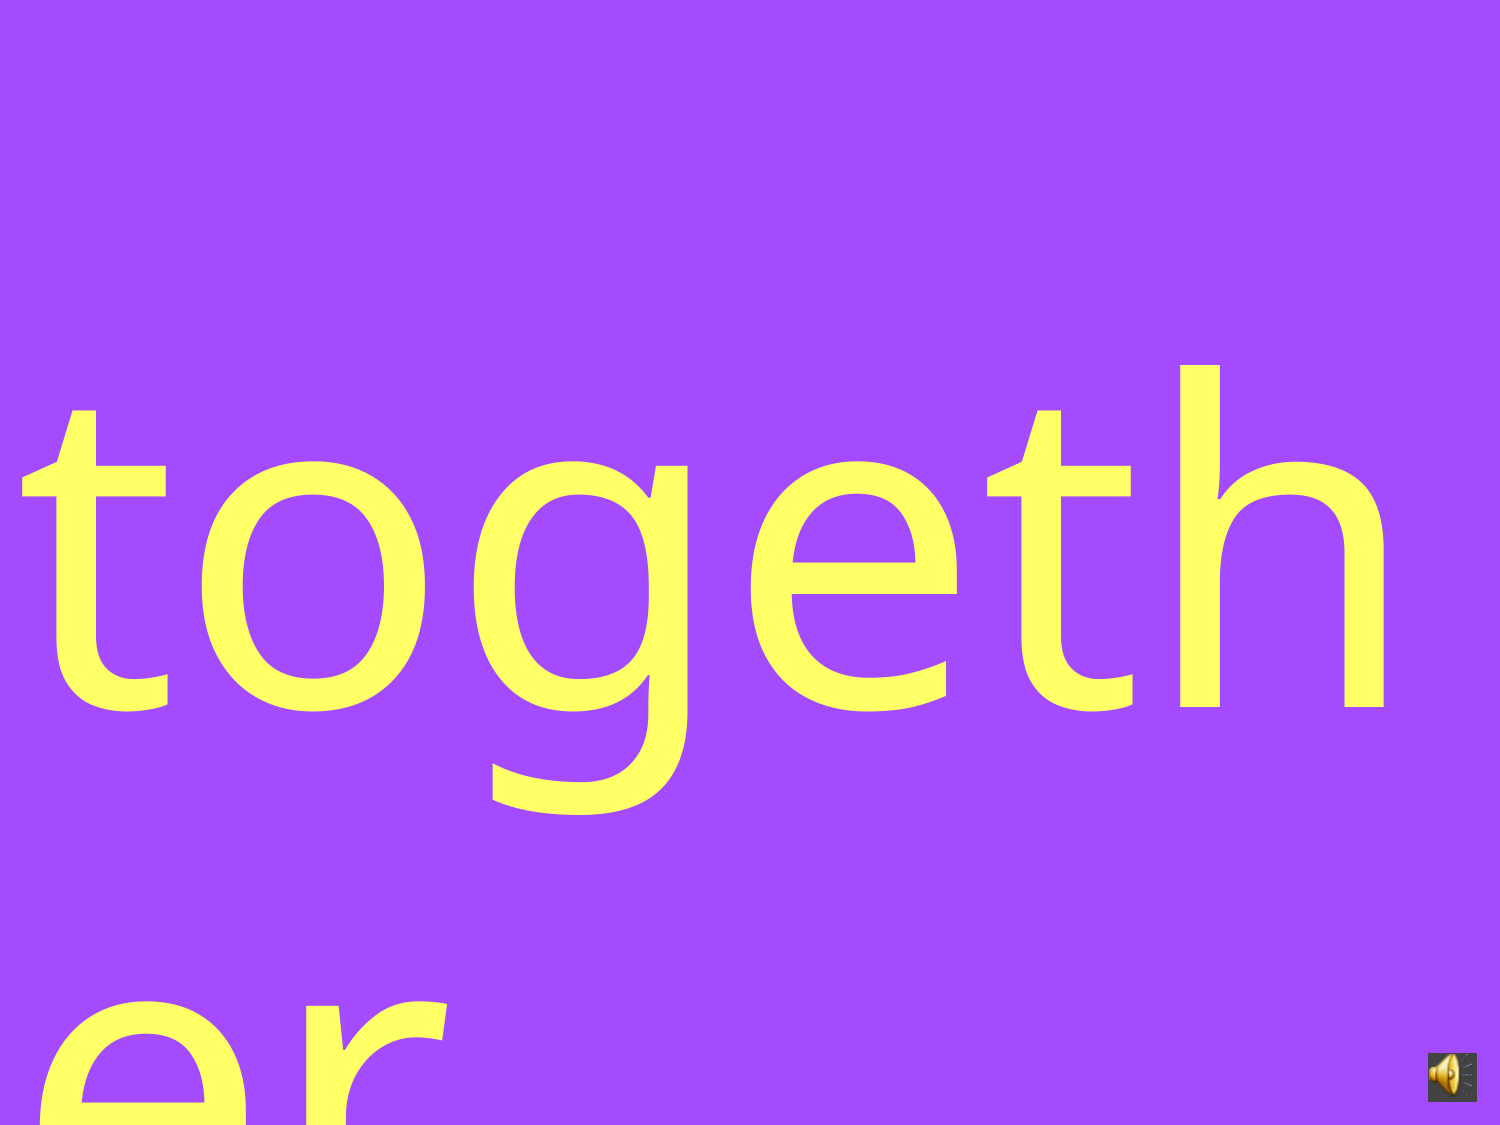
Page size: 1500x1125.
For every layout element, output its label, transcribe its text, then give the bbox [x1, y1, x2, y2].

picture [1427, 1052, 1478, 1103]
subtitle together [0, 249, 1500, 750]
